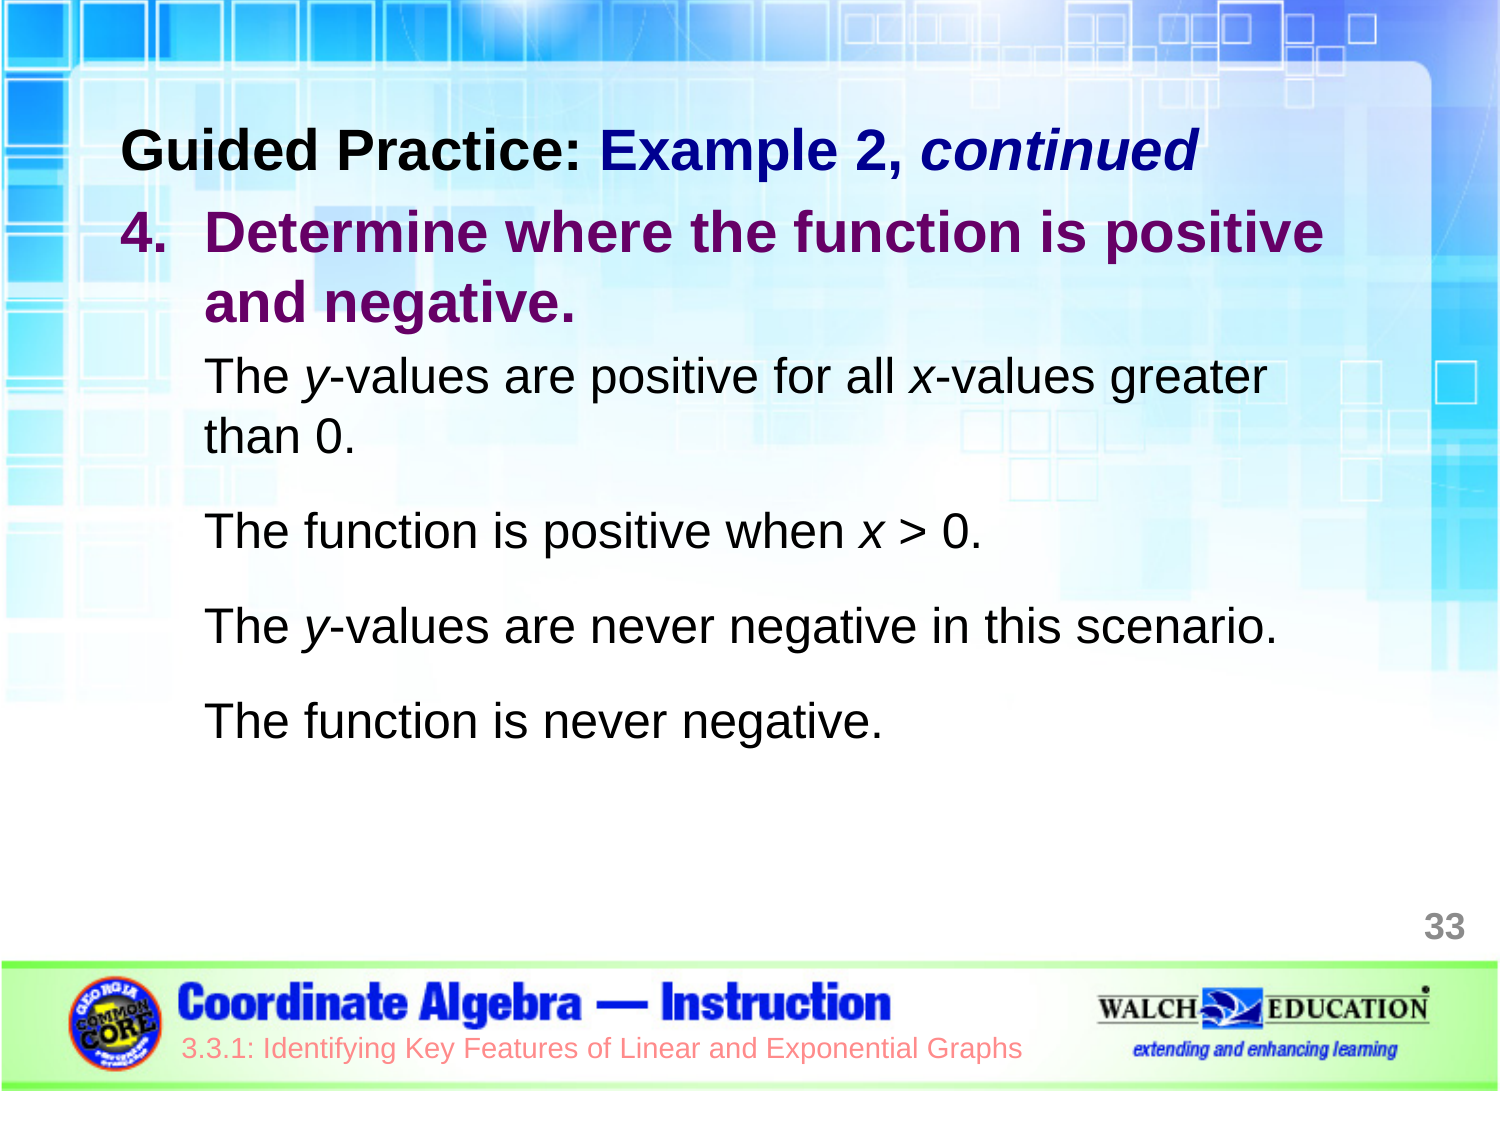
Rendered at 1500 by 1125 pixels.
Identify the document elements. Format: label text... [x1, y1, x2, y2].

slide_number 33 [1361, 901, 1481, 949]
footer 3.3.1: Identifying Key Features of Linear and Exponential Graphs [166, 1024, 1080, 1069]
picture [1, 0, 1500, 1091]
subtitle Guided Practice: Example 2, continued Determine where the function is positive and negative. The y-values are positive for all x-values greater than 0. The function is positive when x > 0. The y-values are never negative in this scenario. The function is never negative. [105, 105, 1394, 925]
